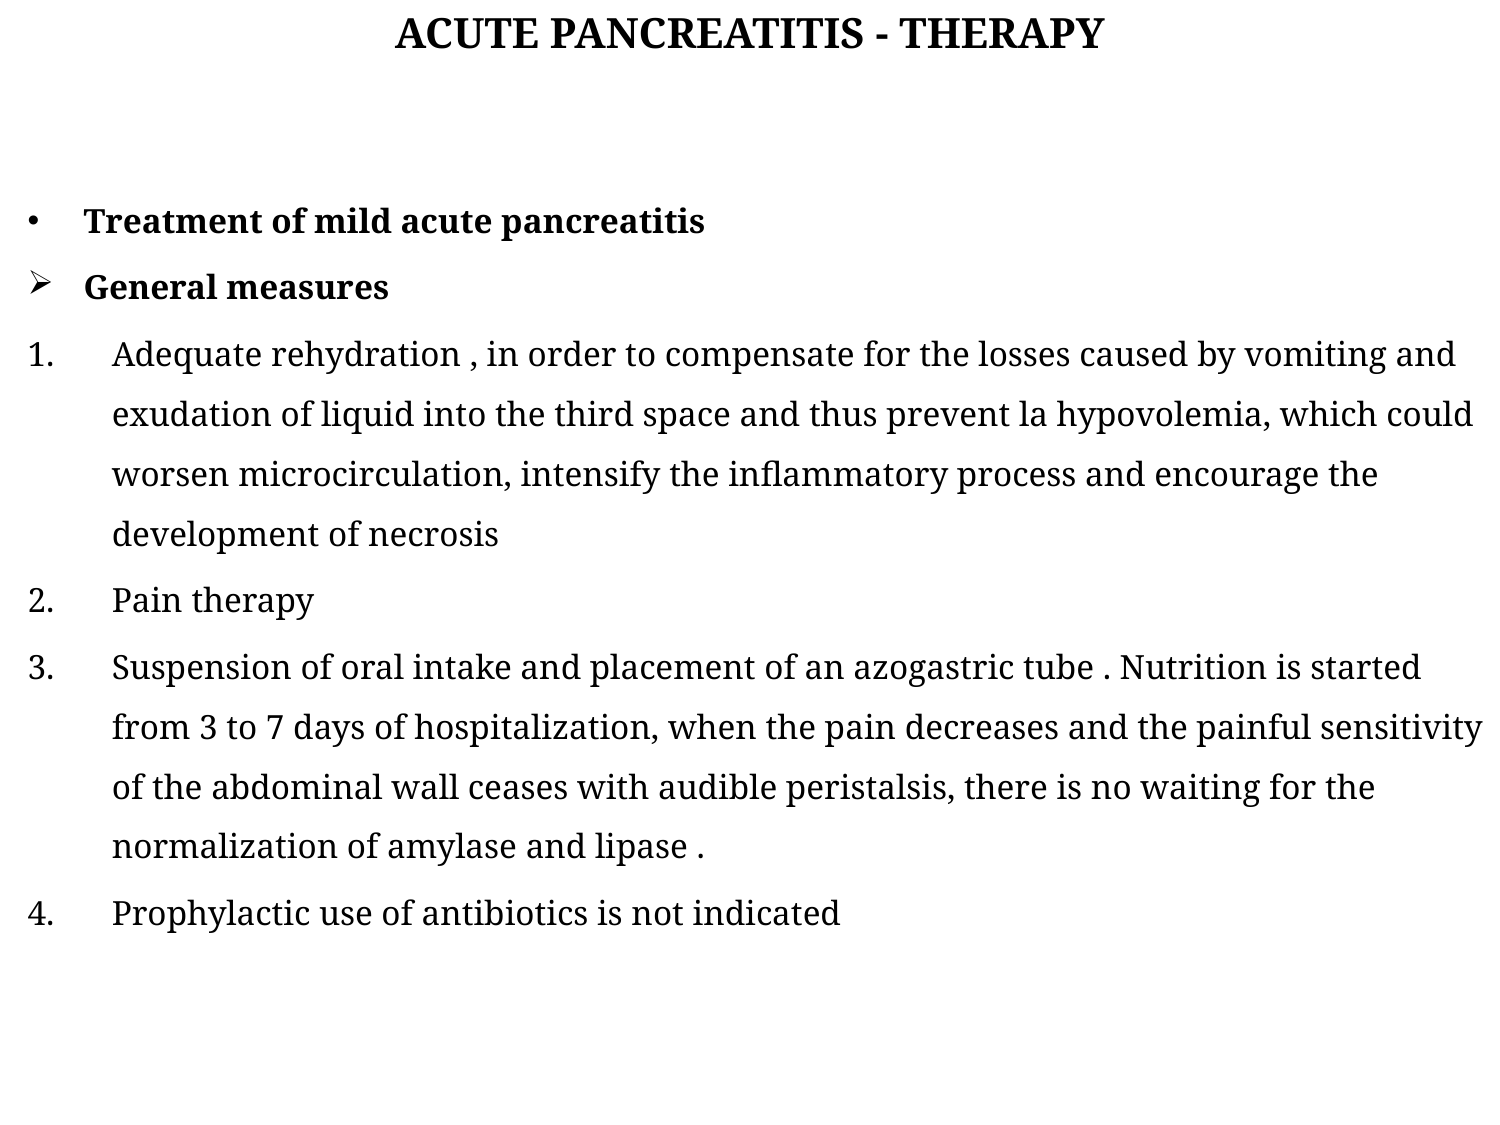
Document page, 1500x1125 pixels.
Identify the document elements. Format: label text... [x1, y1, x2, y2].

text_box ACUTE PANCREATITIS - THERAPY [0, 0, 1500, 63]
list Treatment of mild acute pancreatitis General measures Adequate rehydration , in order to compensate for the losses caused by vomiting and exudation of liquid into the third space and thus prevent la hypovolemia, which could worsen microcirculation, intensify the inflammatory process and encourage the development of necrosis Pain therapy Suspension of oral intake and placement of an azogastric tube . Nutrition is started from 3 to 7 days of hospitalization, when the pain decreases and the painful sensitivity of the abdominal wall ceases with audible peristalsis, there is no waiting for the normalization of amylase and lipase . Prophylactic use of antibiotics is not indicated [12, 172, 1500, 1088]
